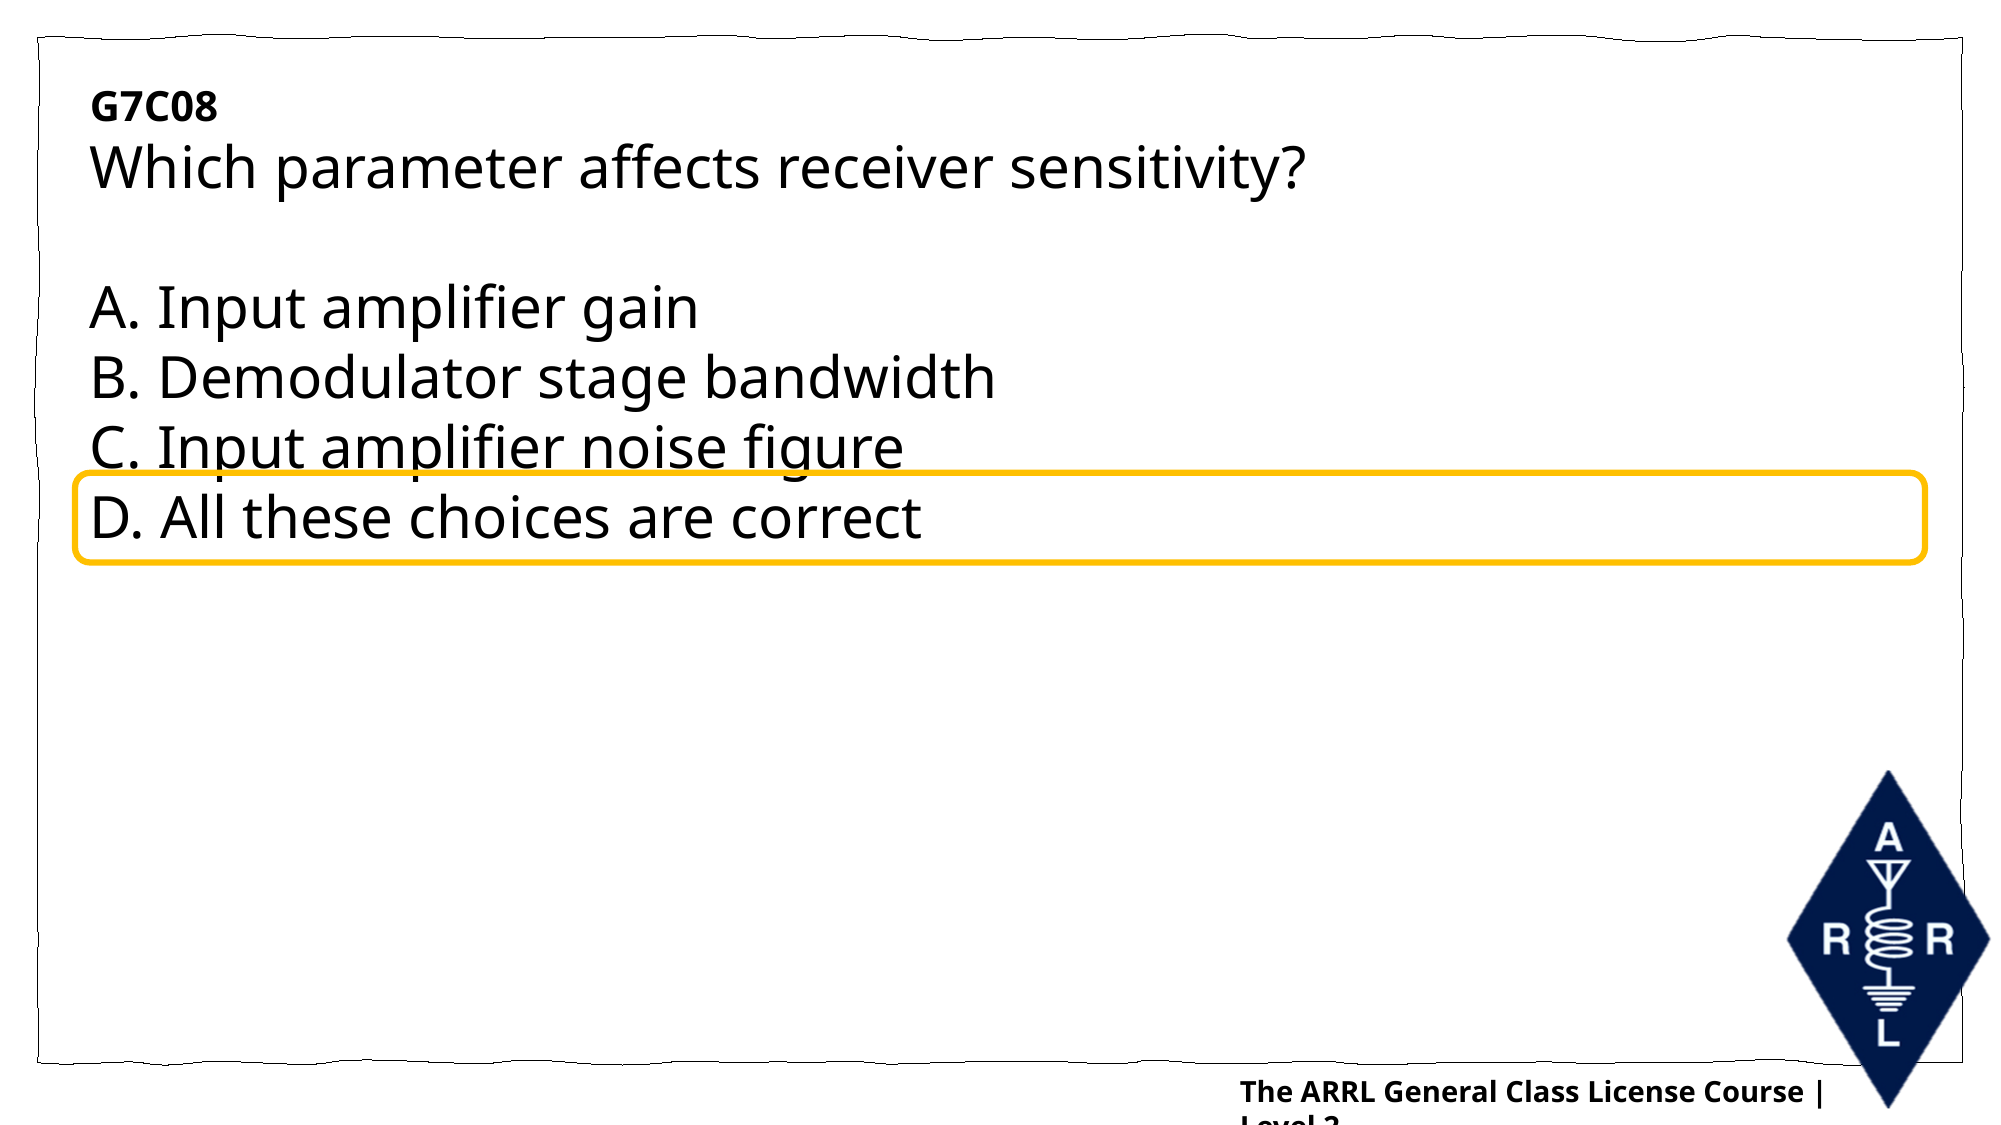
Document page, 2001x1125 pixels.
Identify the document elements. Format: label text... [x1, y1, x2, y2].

text_box G7C08 Which parameter affects receiver sensitivity? A. Input amplifier gain B. Demodulator stage bandwidth C. Input amplifier noise figure D. All these choices are correct [75, 72, 1850, 479]
picture [1773, 752, 1999, 1125]
text_box [73, 471, 1927, 564]
